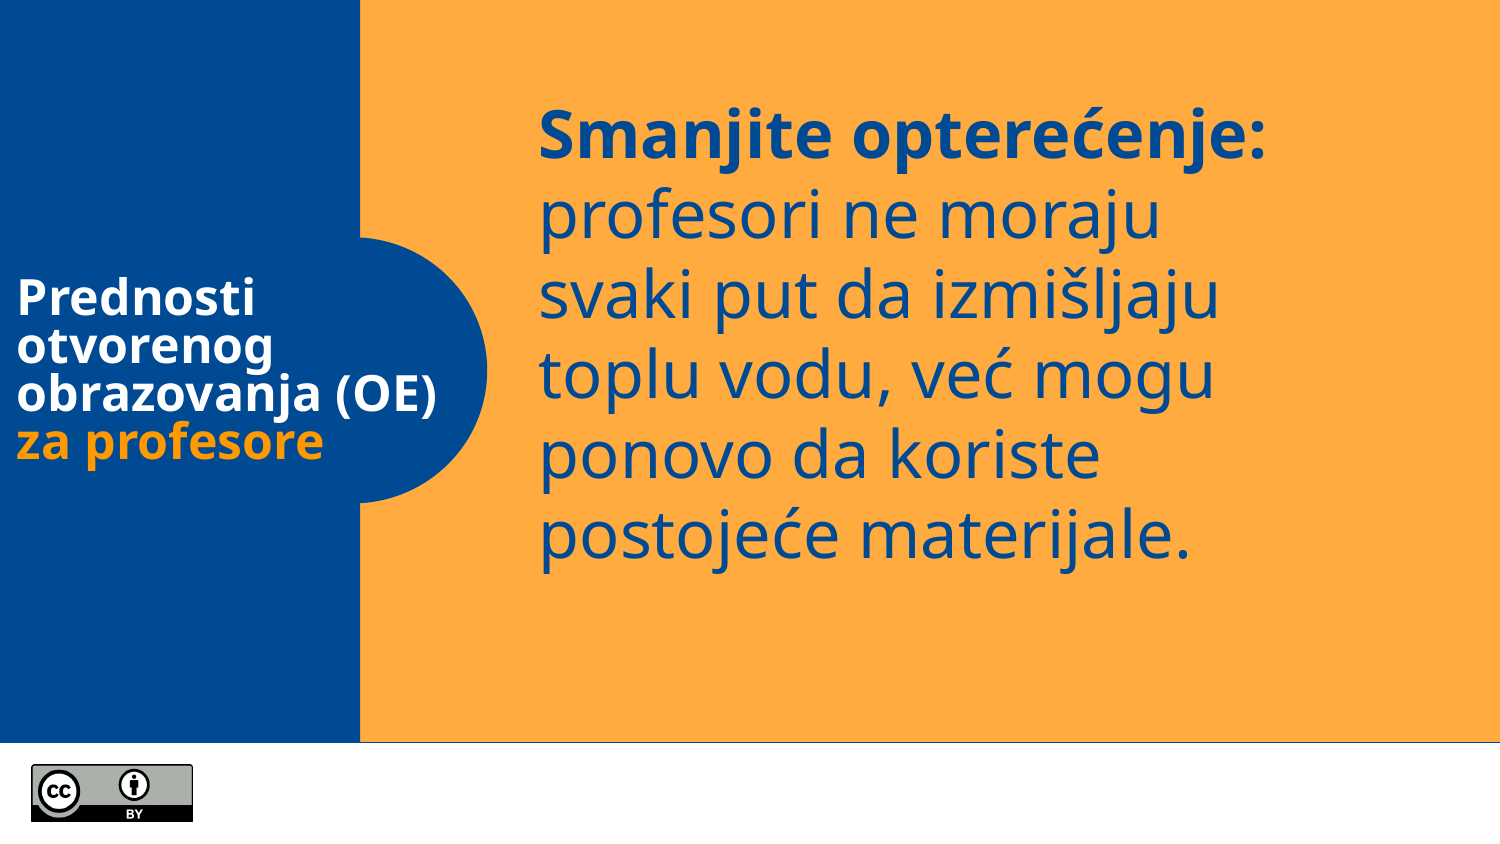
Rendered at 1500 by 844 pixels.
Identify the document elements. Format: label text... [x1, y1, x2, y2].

text_box [361, 237, 431, 262]
text_box [0, 0, 361, 742]
text_box [361, 485, 421, 504]
text_box Smanjite opterećenje: profesori ne moraju svaki put da izmišljaju toplu vodu, već mogu ponovo da koriste postojeće materijale. [523, 77, 1350, 587]
text_box Prednosti otvorenog obrazovanja (OE) za profesore [1, 262, 488, 485]
picture [31, 764, 193, 822]
text_box [0, 750, 1500, 844]
